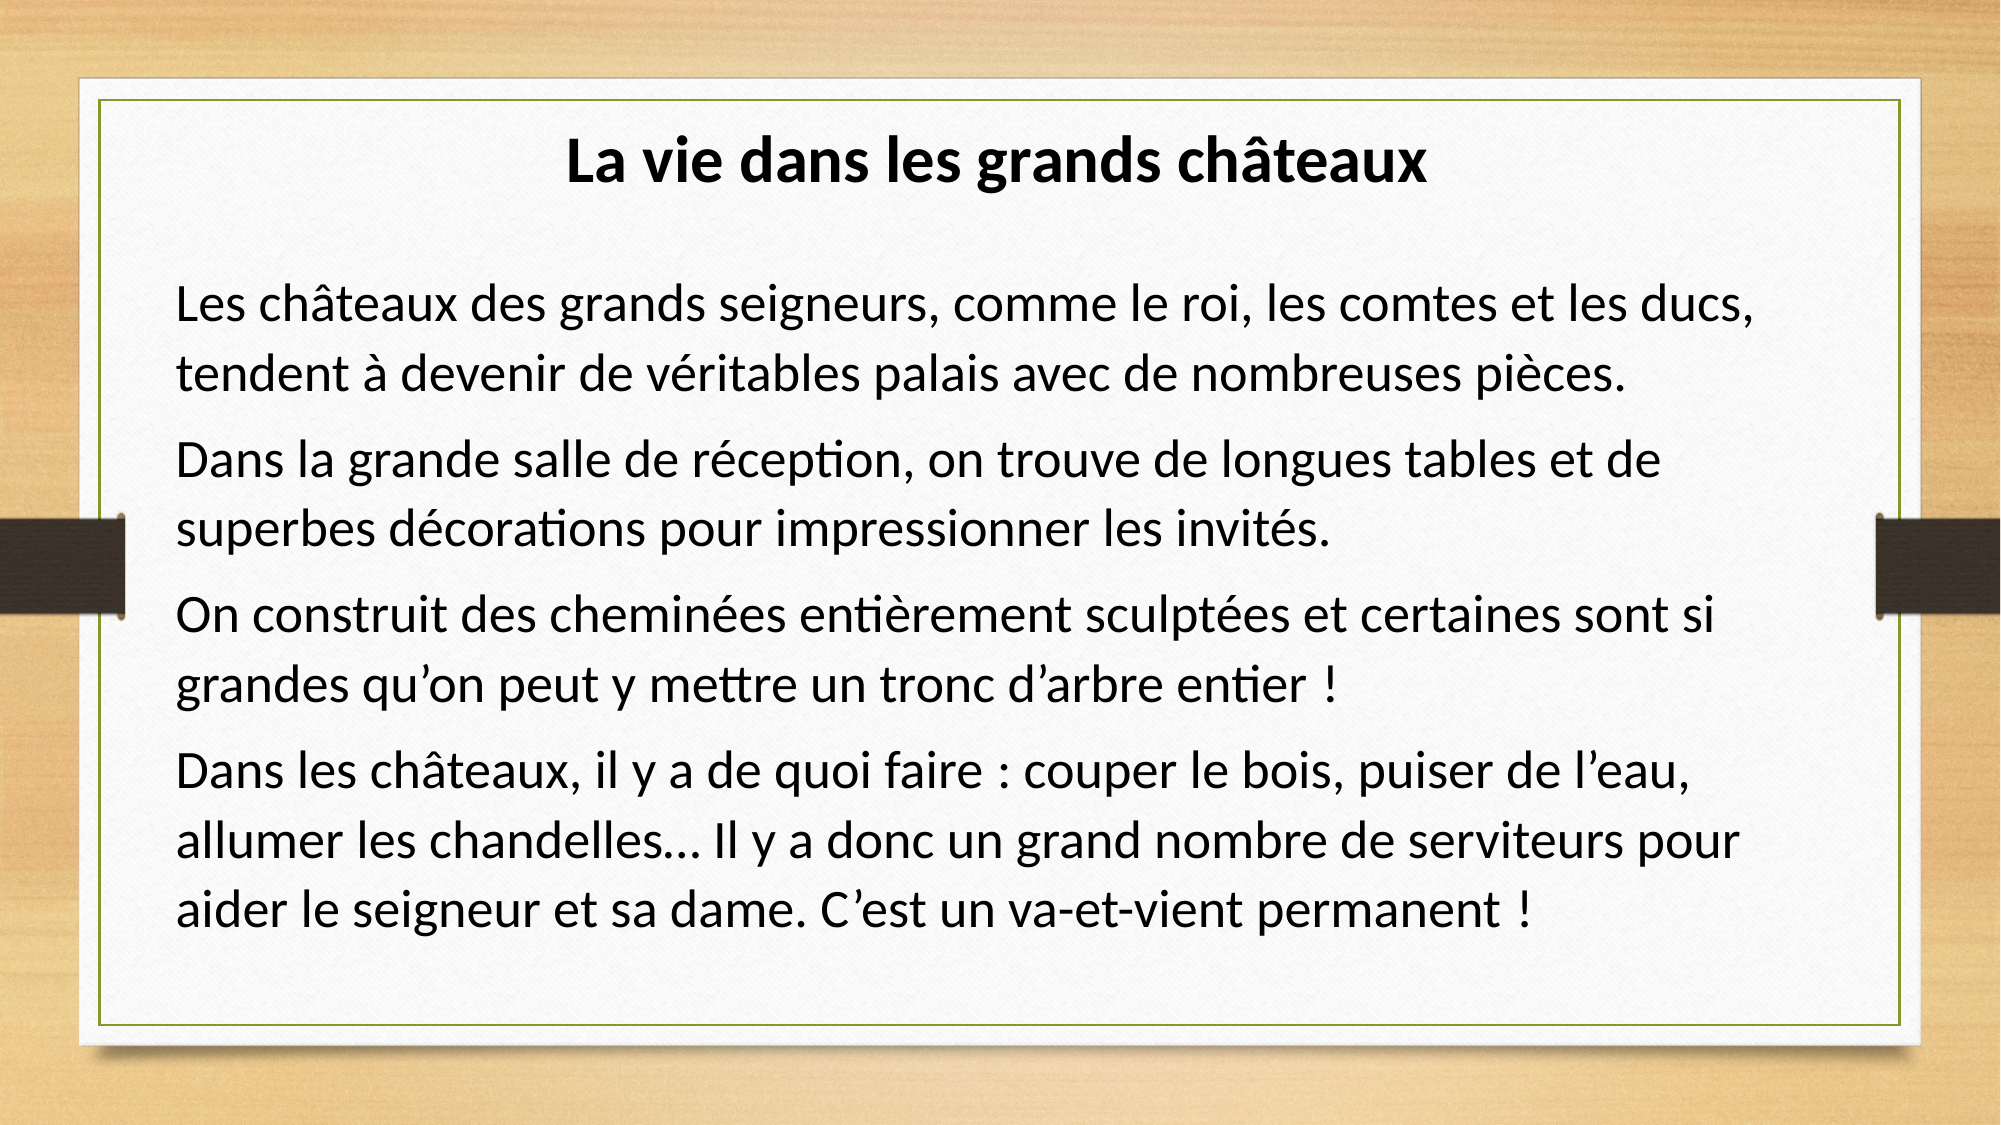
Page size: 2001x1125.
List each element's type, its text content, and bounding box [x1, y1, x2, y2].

picture [0, 0, 2001, 1125]
text_box La vie dans les grands châteaux Les châteaux des grands seigneurs, comme le roi, les comtes et les ducs, tendent à devenir de véritables palais avec de nombreuses pièces. Dans la grande salle de réception, on trouve de longues tables et de superbes décorations pour impressionner les invités. On construit des cheminées entièrement sculptées et certaines sont si grandes qu’on peut y mettre un tronc d’arbre entier ! Dans les châteaux, il y a de quoi faire : couper le bois, puiser de l’eau, allumer les chandelles… Il y a donc un grand nombre de serviteurs pour aider le seigneur et sa dame. C’est un va-et-vient permanent ! [160, 103, 1835, 946]
